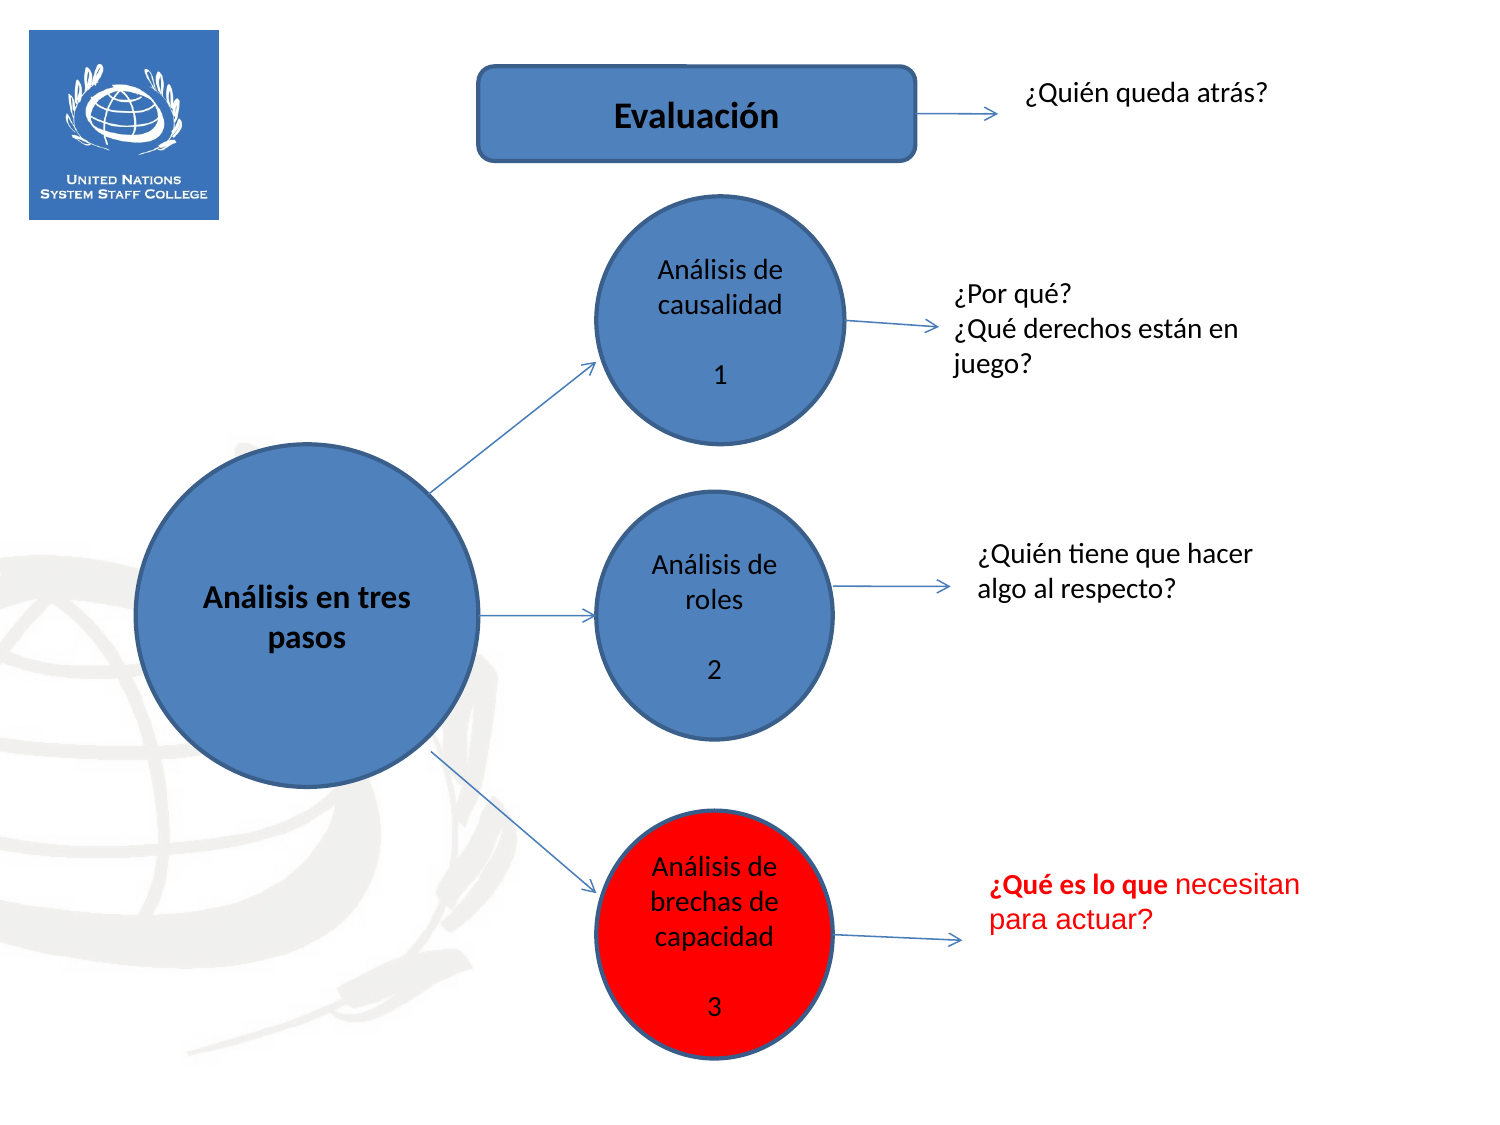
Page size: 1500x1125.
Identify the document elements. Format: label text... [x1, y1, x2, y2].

text_box Análisis de roles 2 [594, 489, 835, 742]
text_box Análisis de brechas de capacidad 3 [596, 810, 833, 1059]
text_box ¿Qué es lo que necesitan para actuar? [974, 857, 1353, 943]
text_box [844, 319, 940, 328]
text_box Análisis en tres pasos [133, 442, 481, 790]
text_box ¿Por qué? ¿Qué derechos están en juego? [938, 267, 1306, 387]
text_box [430, 751, 597, 894]
text_box ¿Quién tiene que hacer algo al respecto? [962, 527, 1306, 612]
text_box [445, 343, 579, 513]
text_box ¿Quién queda atrás? [1009, 66, 1317, 116]
text_box Análisis de causalidad 1 [594, 194, 847, 447]
text_box Evaluación [476, 64, 918, 164]
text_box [832, 934, 963, 941]
picture [29, 30, 219, 220]
